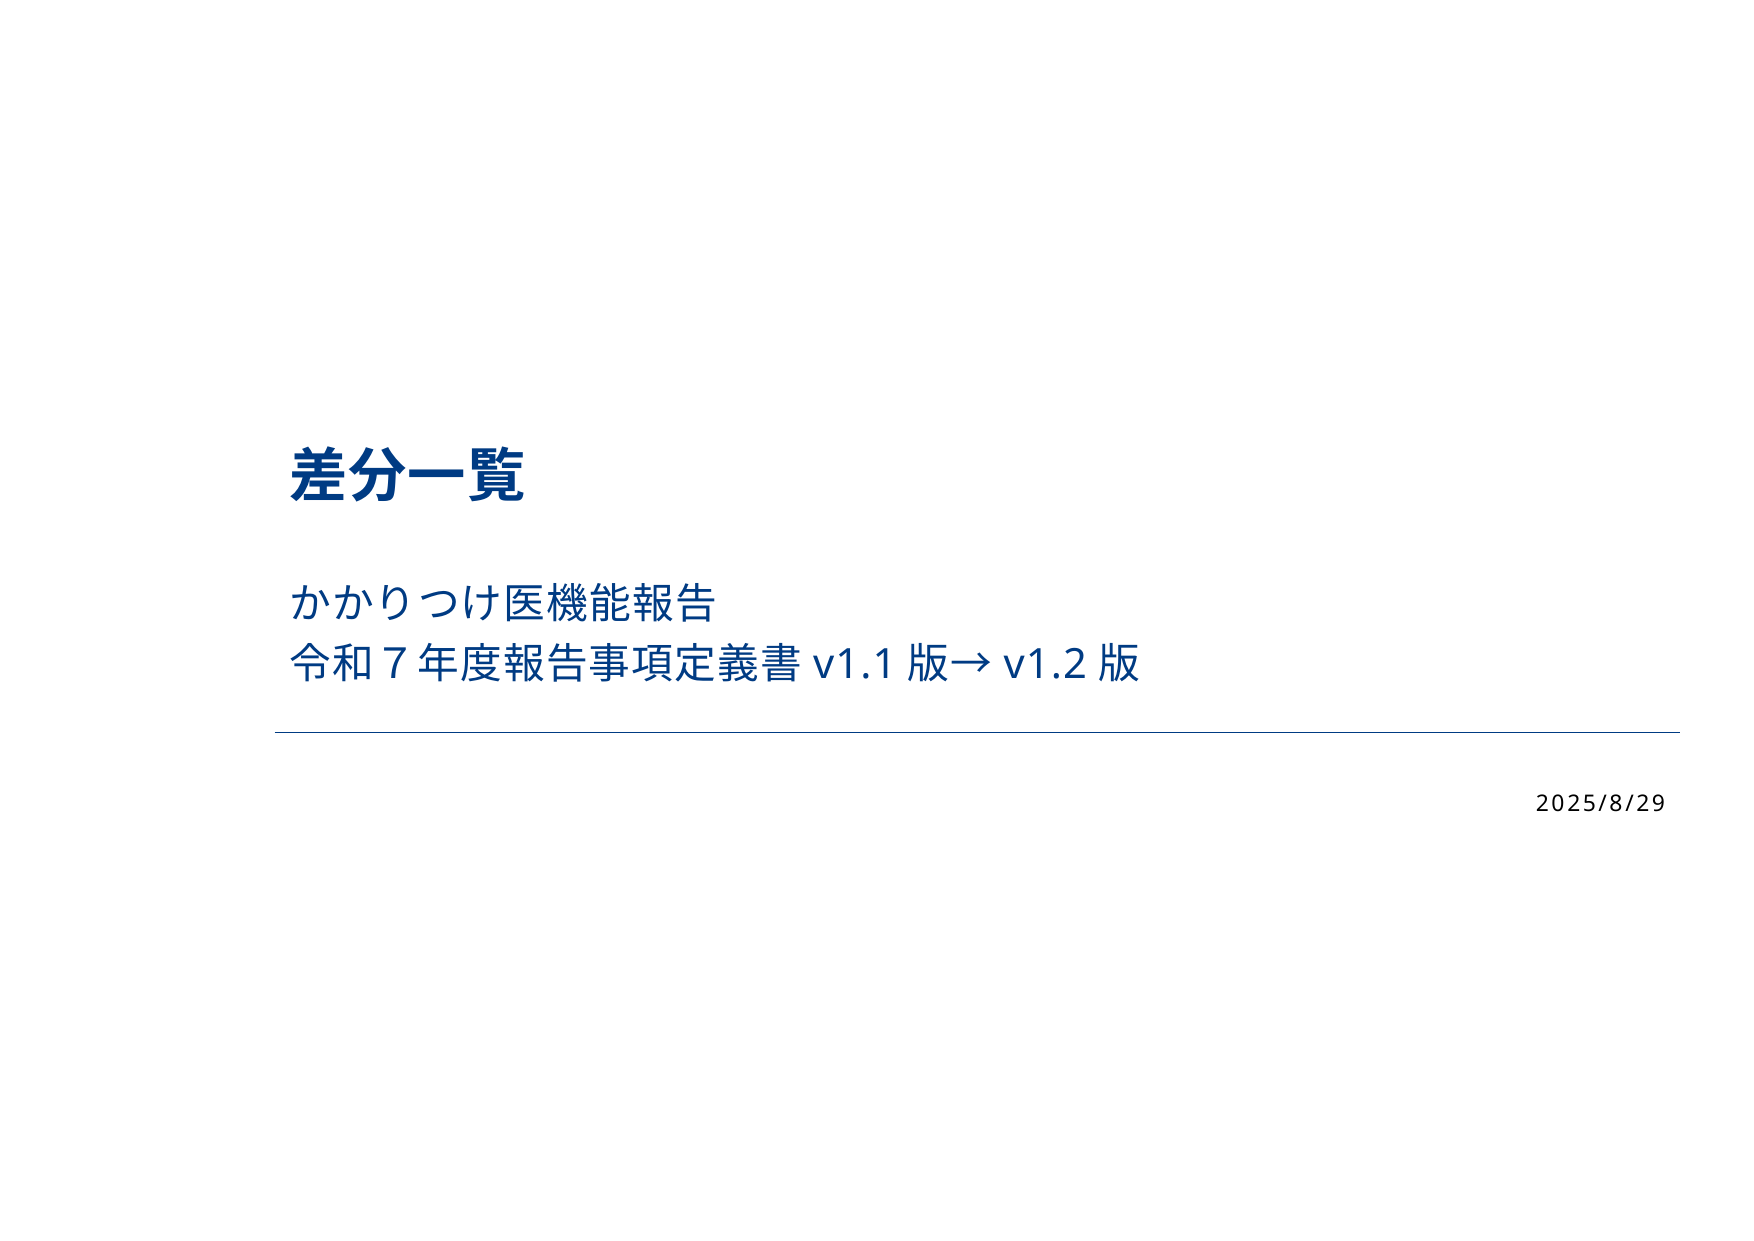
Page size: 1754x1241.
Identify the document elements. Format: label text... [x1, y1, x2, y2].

subtitle かかりつけ医機能報告 令和７年度報告事項定義書v1.1版→v1.2版 [289, 566, 1666, 1241]
title 差分一覧 [289, 300, 1666, 508]
